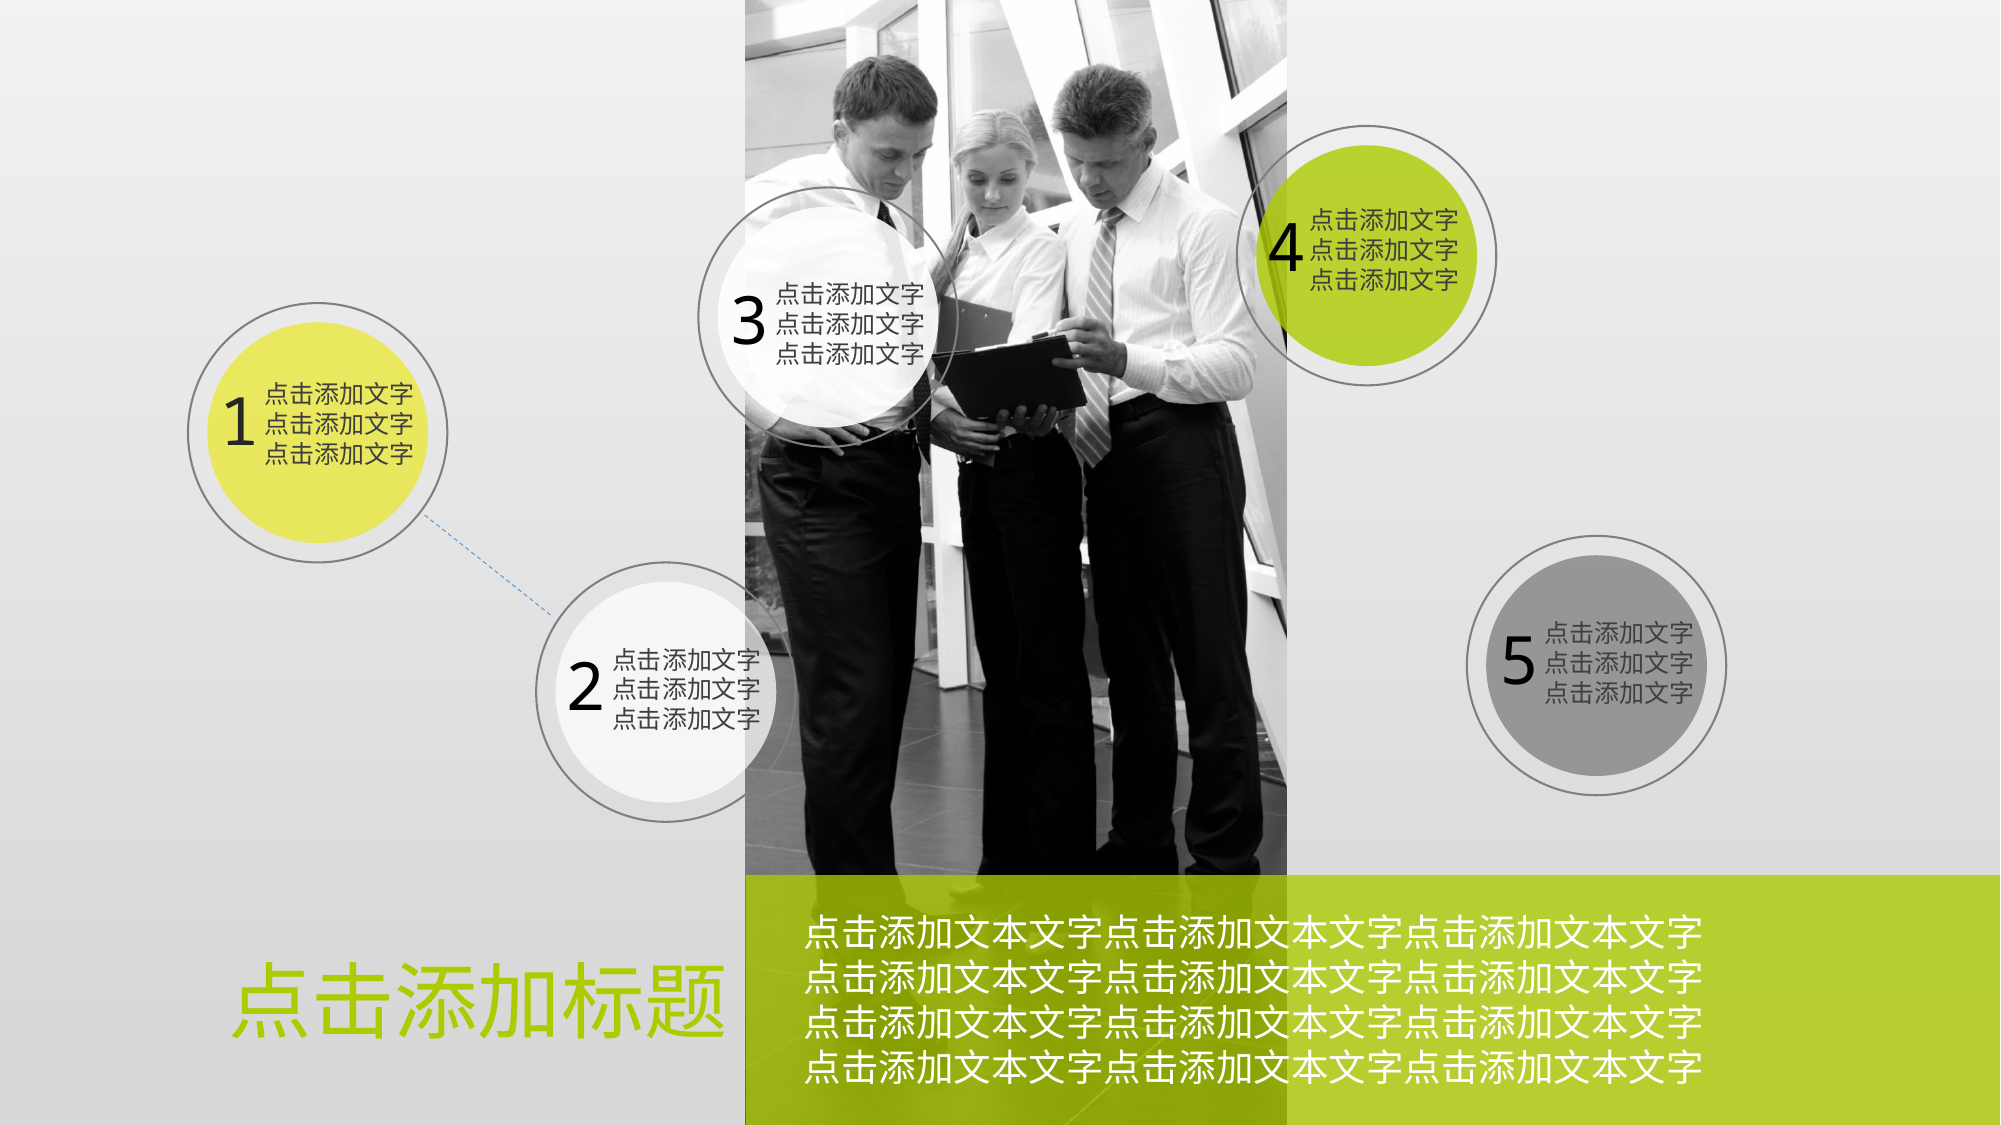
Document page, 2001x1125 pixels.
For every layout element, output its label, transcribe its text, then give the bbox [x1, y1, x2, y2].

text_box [535, 562, 796, 823]
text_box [1466, 535, 1727, 796]
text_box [698, 187, 958, 448]
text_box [1236, 125, 1497, 386]
text_box 点击添加标题 [213, 941, 740, 1057]
text_box 点击添加文本文字点击添加文本文字点击添加文本文字 点击添加文本文字点击添加文本文字点击添加文本文字 点击添加文本文字点击添加文本文字点击添加文本文字 点击添加文本文字点击添加文本文字点击添加文本文字 [1292, 901, 1719, 1097]
picture [745, 0, 1287, 1125]
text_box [187, 302, 448, 563]
text_box [1291, 875, 2000, 1125]
